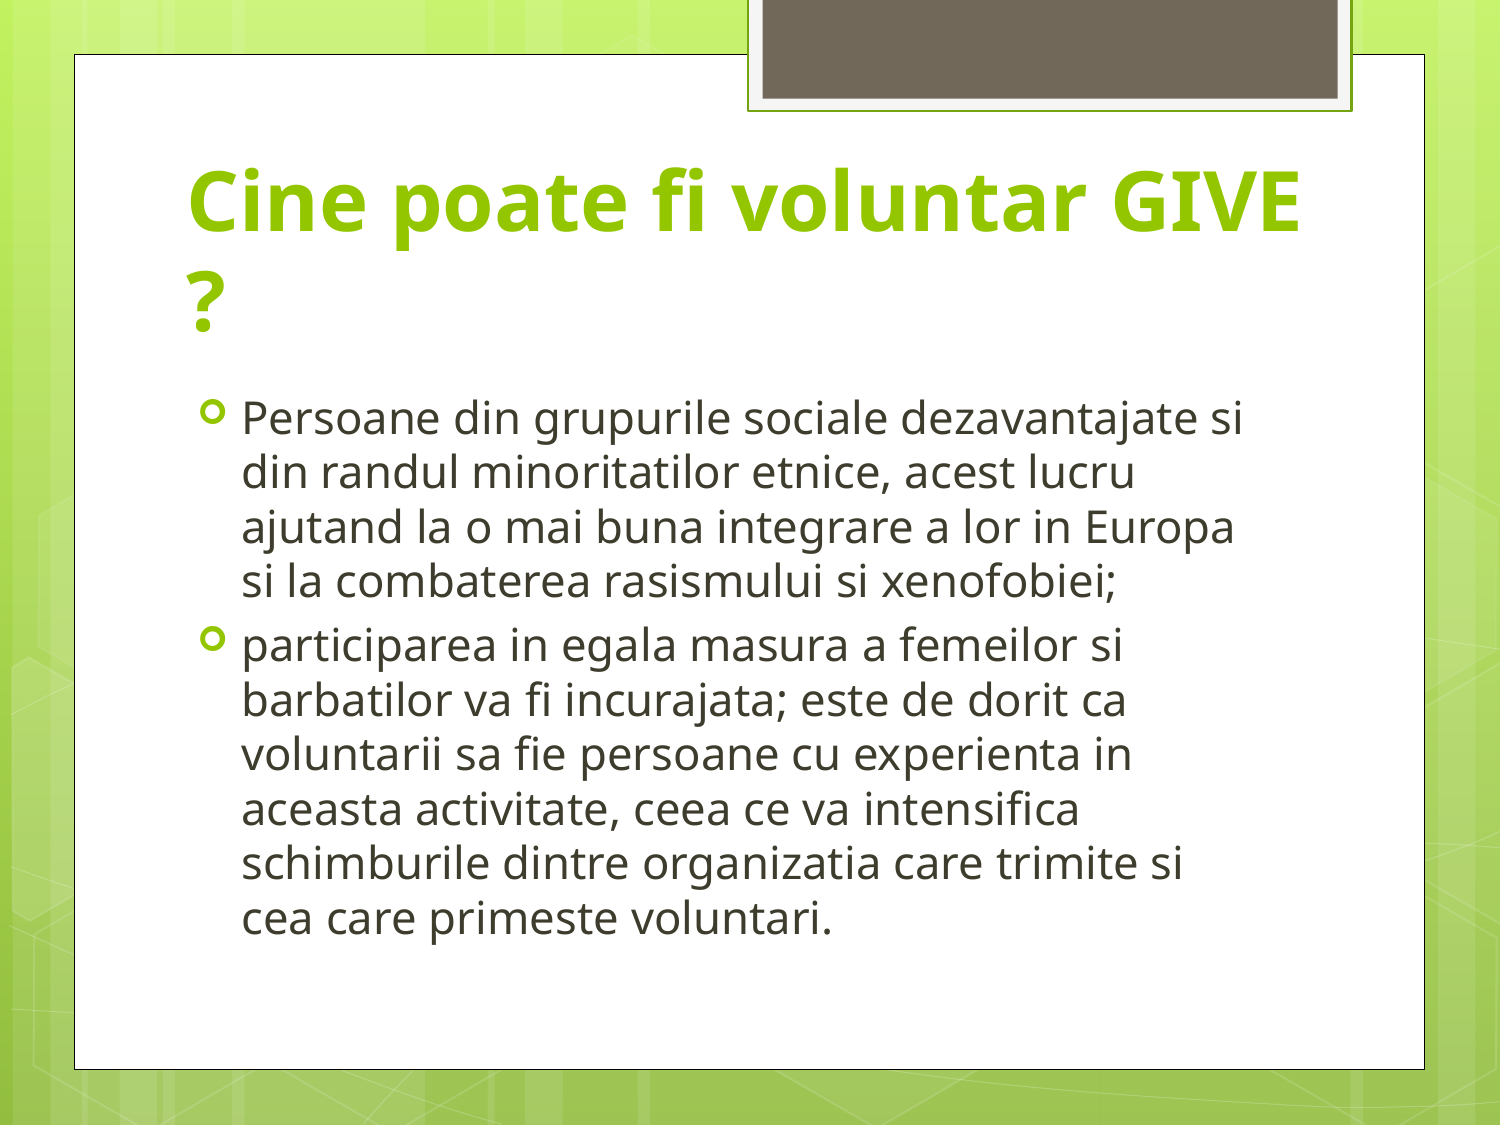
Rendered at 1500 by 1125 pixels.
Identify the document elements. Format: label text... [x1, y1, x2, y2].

list Persoane din grupurile sociale dezavantajate si din randul minoritatilor etnice, acest lucru ajutand la o mai buna integrare a lor in Europa si la combaterea rasismului si xenofobiei; participarea in egala masura a femeilor si barbatilor va fi incurajata; este de dorit ca voluntarii sa fie persoane cu experienta in aceasta activitate, ceea ce va intensifica schimburile dintre organizatia care trimite si cea care primeste voluntari. [171, 381, 1283, 957]
title Cine poate fi voluntar GIVE ? [171, 168, 1324, 357]
